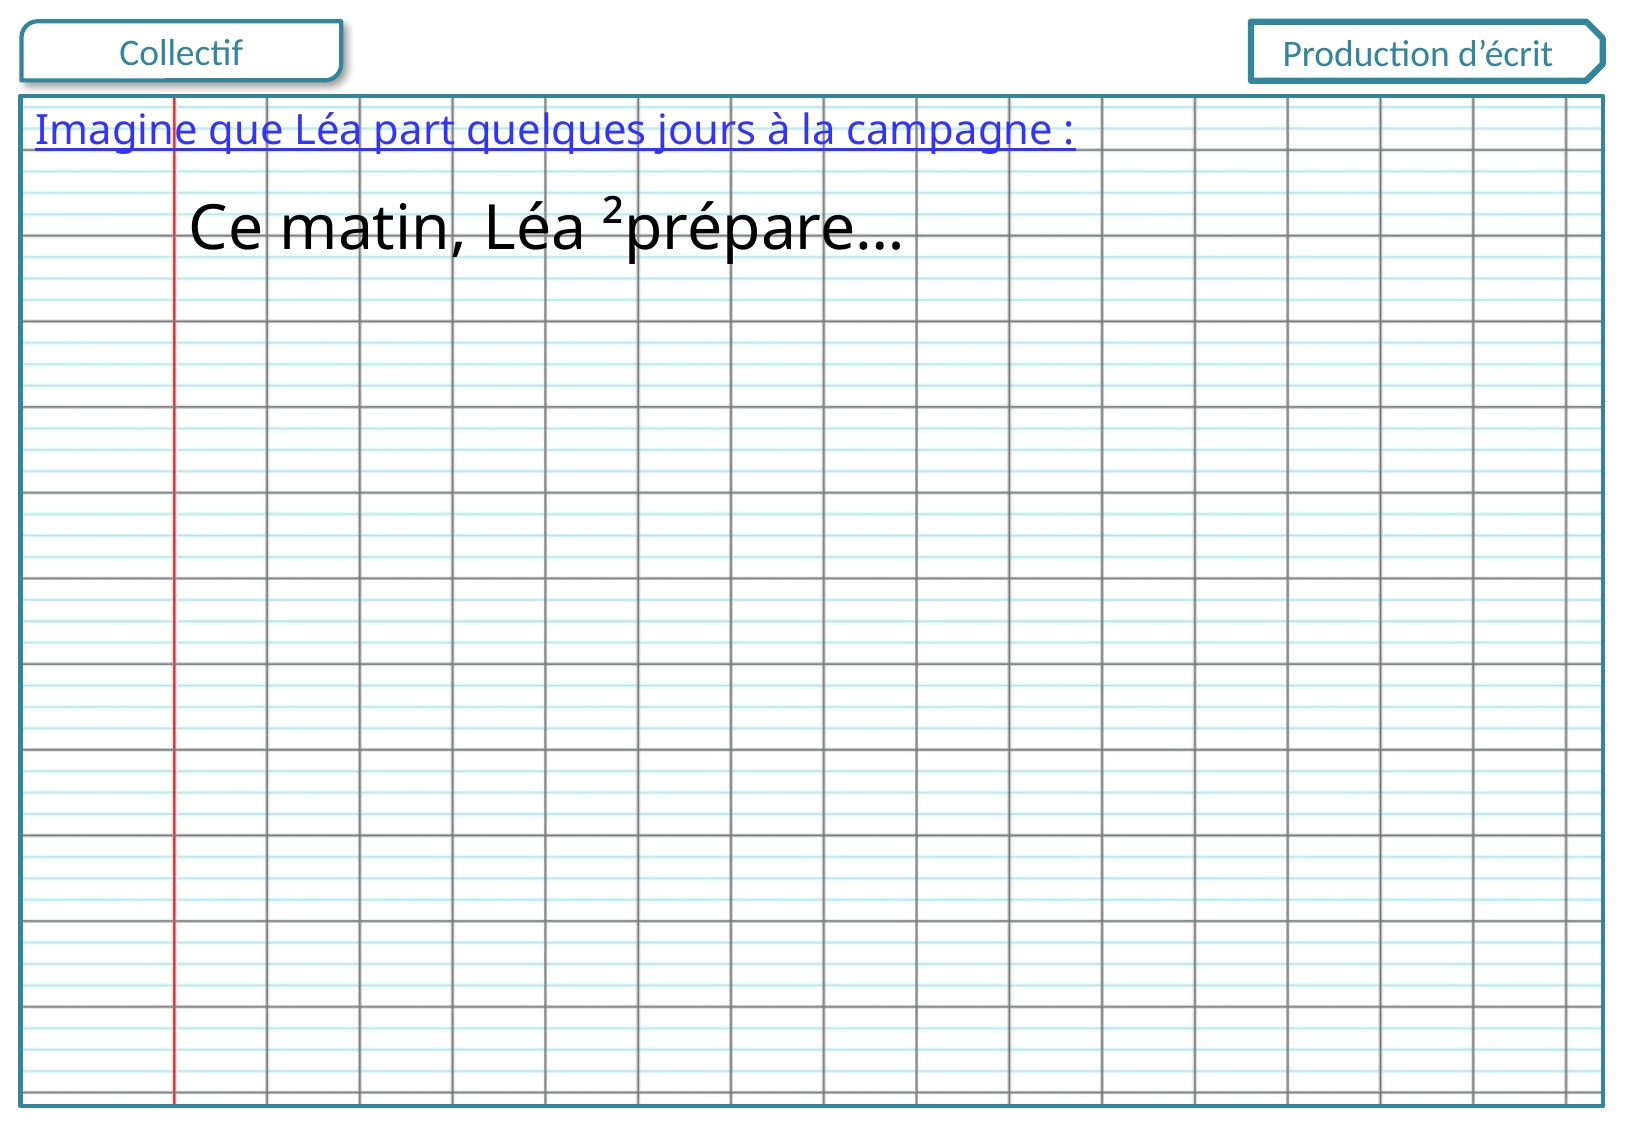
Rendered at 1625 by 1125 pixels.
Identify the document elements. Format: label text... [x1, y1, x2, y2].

list Ce matin, Léa ²prépare… [173, 179, 1604, 1102]
list Production d’écrit [1251, 21, 1585, 81]
list Imagine que Léa part quelques jours à la campagne : [18, 94, 1605, 1108]
